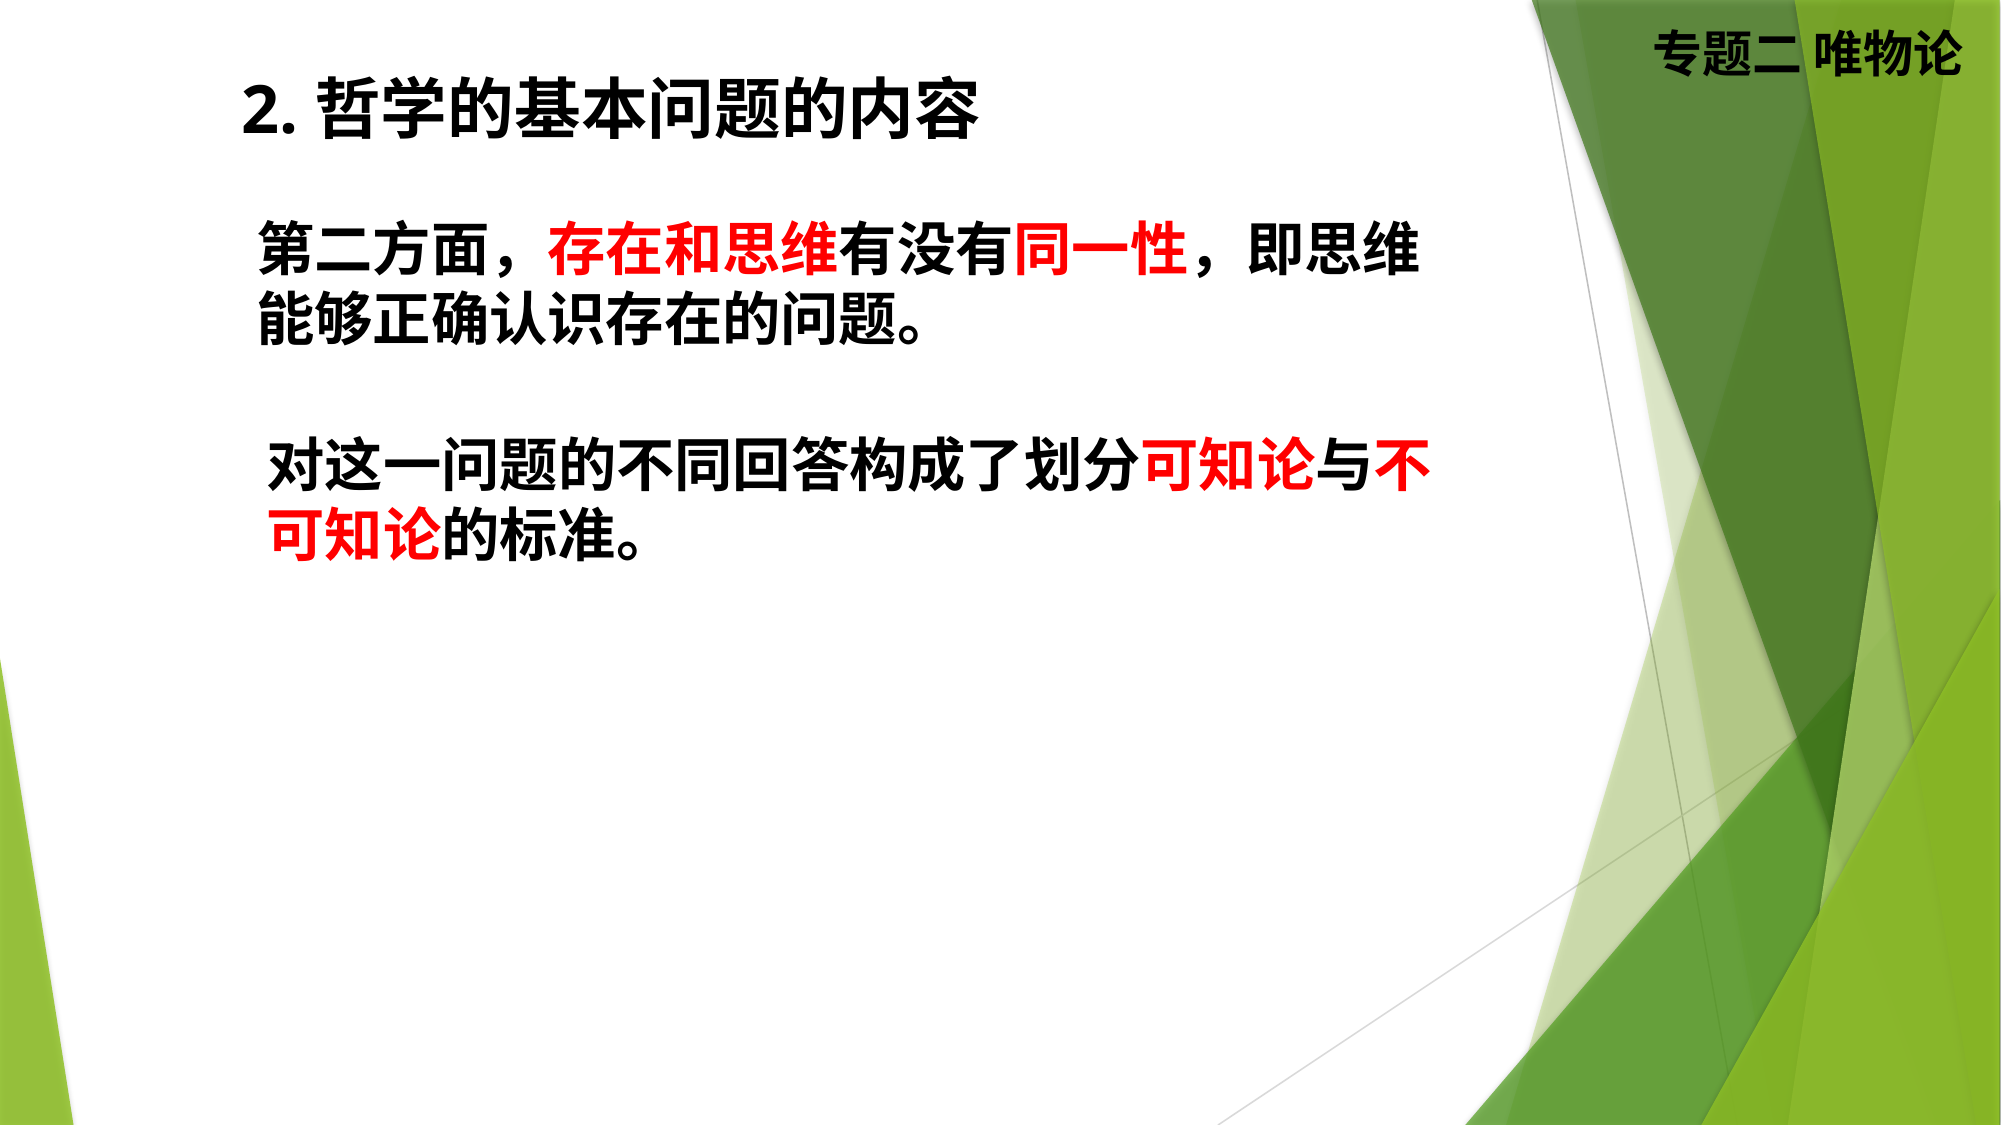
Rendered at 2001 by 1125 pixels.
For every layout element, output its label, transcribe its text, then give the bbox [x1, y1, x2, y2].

text_box 第二方面，存在和思维有没有同一性，即思维能够正确认识存在的问题。 [241, 204, 1489, 360]
text_box 对这一问题的不同回答构成了划分可知论与不可知论的标准。 [252, 421, 1452, 576]
text_box 2.哲学的基本问题的内容 [226, 59, 1181, 155]
